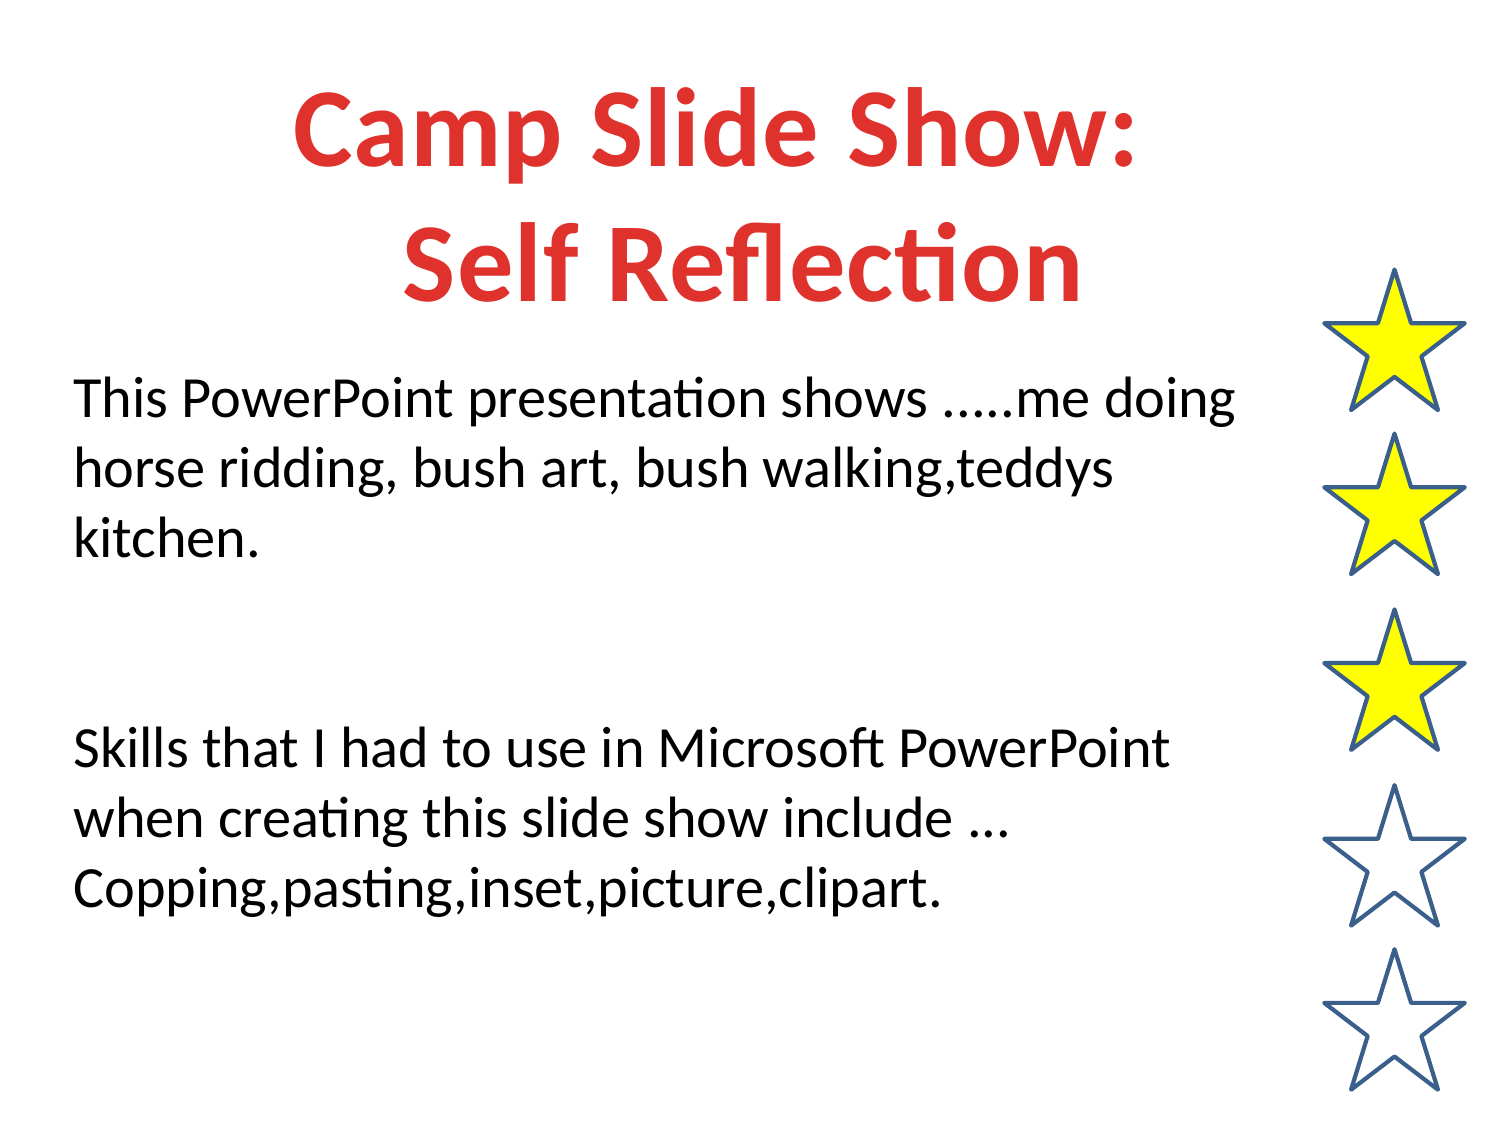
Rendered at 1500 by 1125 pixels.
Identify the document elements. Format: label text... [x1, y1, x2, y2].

text_box [1322, 607, 1467, 752]
text_box [1322, 431, 1467, 576]
text_box [1322, 947, 1467, 1092]
text_box [1322, 783, 1467, 928]
text_box This PowerPoint presentation shows .....me doing horse ridding, bush art, bush walking,teddys kitchen. Skills that I had to use in Microsoft PowerPoint when creating this slide show include ... Copping,pasting,inset,picture,clipart. [58, 351, 1278, 1125]
text_box [1322, 267, 1467, 412]
text_box Camp Slide Show: Self Reflection [278, 46, 1210, 332]
